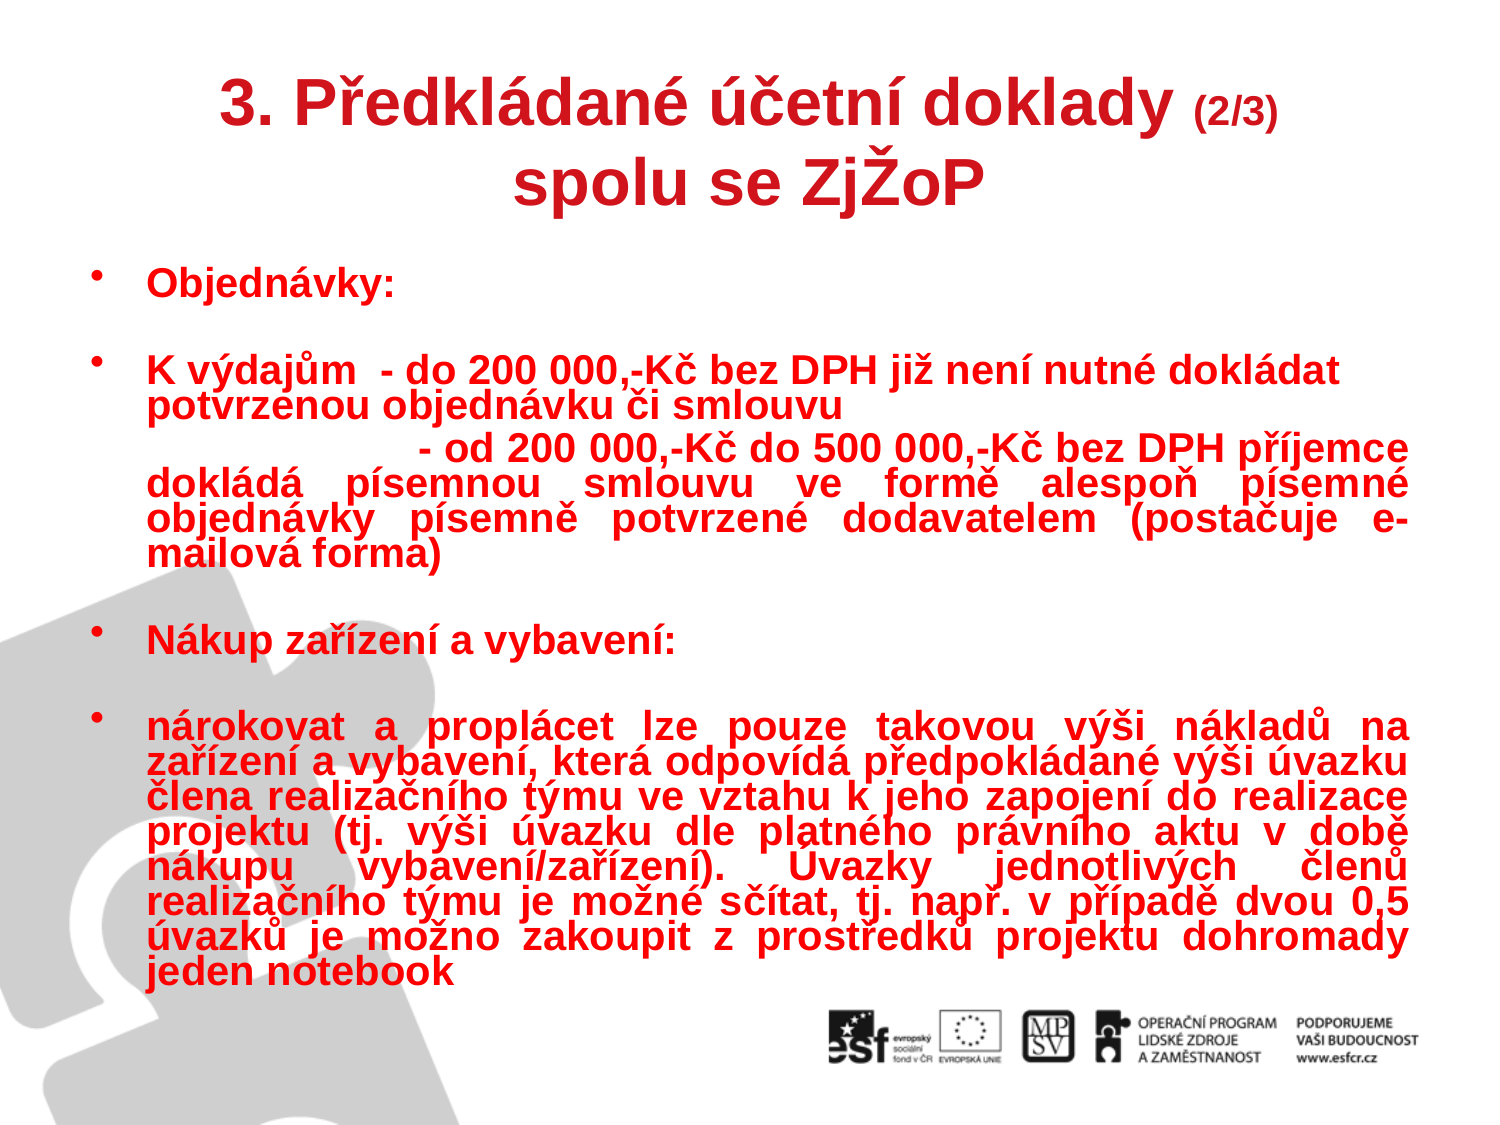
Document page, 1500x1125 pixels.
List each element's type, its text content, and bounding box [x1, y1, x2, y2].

title 3. Předkládané účetní doklady (2/3) spolu se ZjŽoP [74, 44, 1426, 233]
list Objednávky: K výdajům - do 200 000,-Kč bez DPH již není nutné dokládat potvrzenou objednávku či smlouvu - od 200 000,-Kč do 500 000,-Kč bez DPH příjemce dokládá písemnou smlouvu ve formě alespoň písemné objednávky písemně potvrzené dodavatelem (postačuje e-mailová forma) Nákup zařízení a vybavení: nárokovat a proplácet lze pouze takovou výši nákladů na zařízení a vybavení, která odpovídá předpokládané výši úvazku člena realizačního týmu ve vztahu k jeho zapojení do realizace projektu (tj. výši úvazku dle platného právního aktu v době nákupu vybavení/zařízení). Úvazky jednotlivých členů realizačního týmu je možné sčítat, tj. např. v případě dvou 0,5 úvazků je možno zakoupit z prostředků projektu dohromady jeden notebook [74, 262, 1426, 1006]
picture [0, 0, 1500, 1125]
